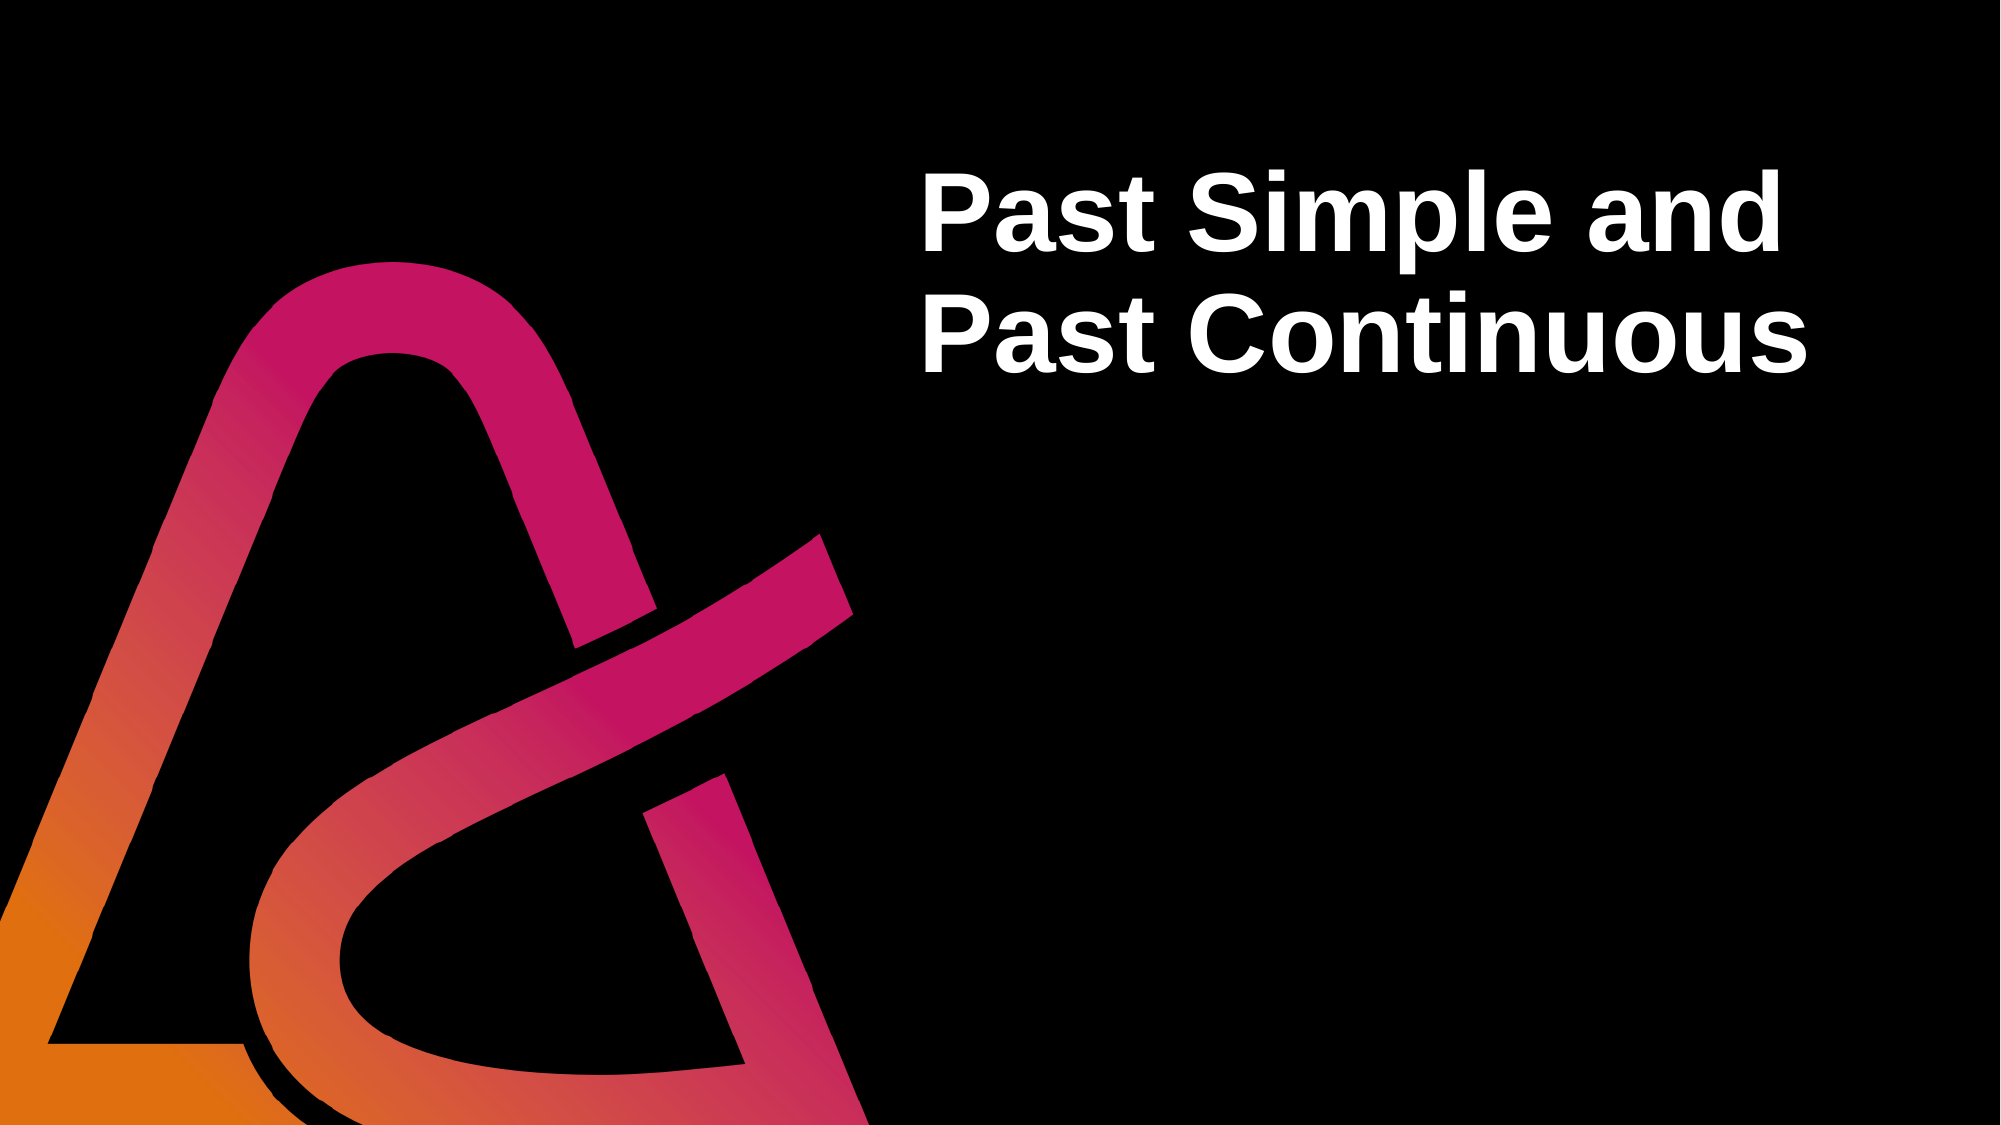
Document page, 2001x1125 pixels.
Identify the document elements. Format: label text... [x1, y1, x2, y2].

title Past Simple and Past Continuous [903, 110, 1870, 441]
